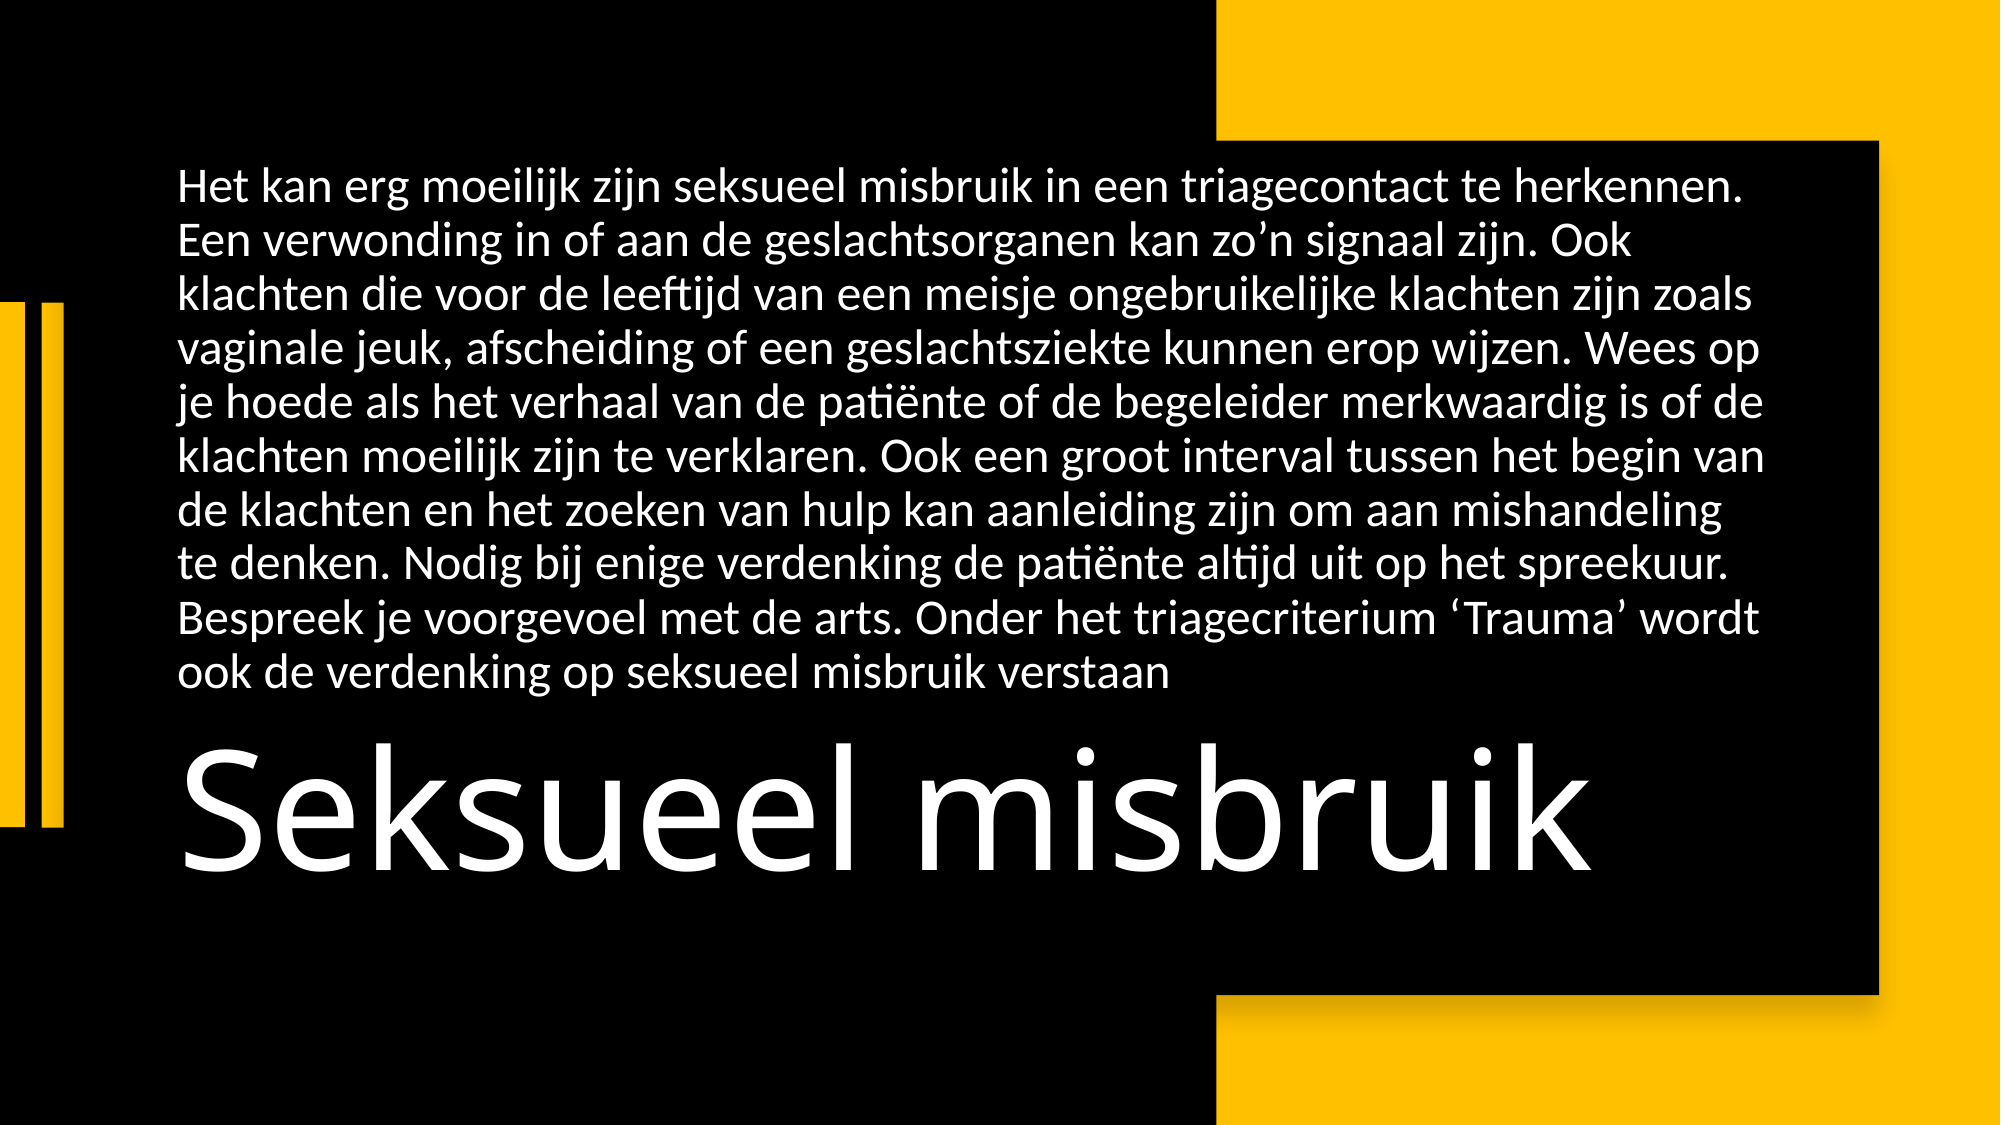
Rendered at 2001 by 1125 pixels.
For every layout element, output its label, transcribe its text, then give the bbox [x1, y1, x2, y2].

text_box [63, 140, 1880, 996]
subtitle Het kan erg moeilijk zijn seksueel misbruik in een triagecontact te herkennen. Een verwonding in of aan de geslachtsorganen kan zo’n signaal zijn. Ook klachten die voor de leeftijd van een meisje ongebruikelijke klachten zijn zoals vaginale jeuk, afscheiding of een geslachtsziekte kunnen erop wijzen. Wees op je hoede als het verhaal van de patiënte of de begeleider merkwaardig is of de klachten moeilijk zijn te verklaren. Ook een groot interval tussen het begin van de klachten en het zoeken van hulp kan aanleiding zijn om aan mishandeling te denken. Nodig bij enige verdenking de patiënte altijd uit op het spreekuur. Bespreek je voorgevoel met de arts. Onder het triagecriterium ‘Trauma’ wordt ook de verdenking op seksueel misbruik verstaan [162, 254, 1788, 707]
text_box [1215, 0, 2000, 1125]
text_box [0, 301, 26, 828]
text_box [0, 0, 1215, 1125]
title Seksueel misbruik [162, 718, 1788, 929]
text_box [41, 302, 53, 829]
